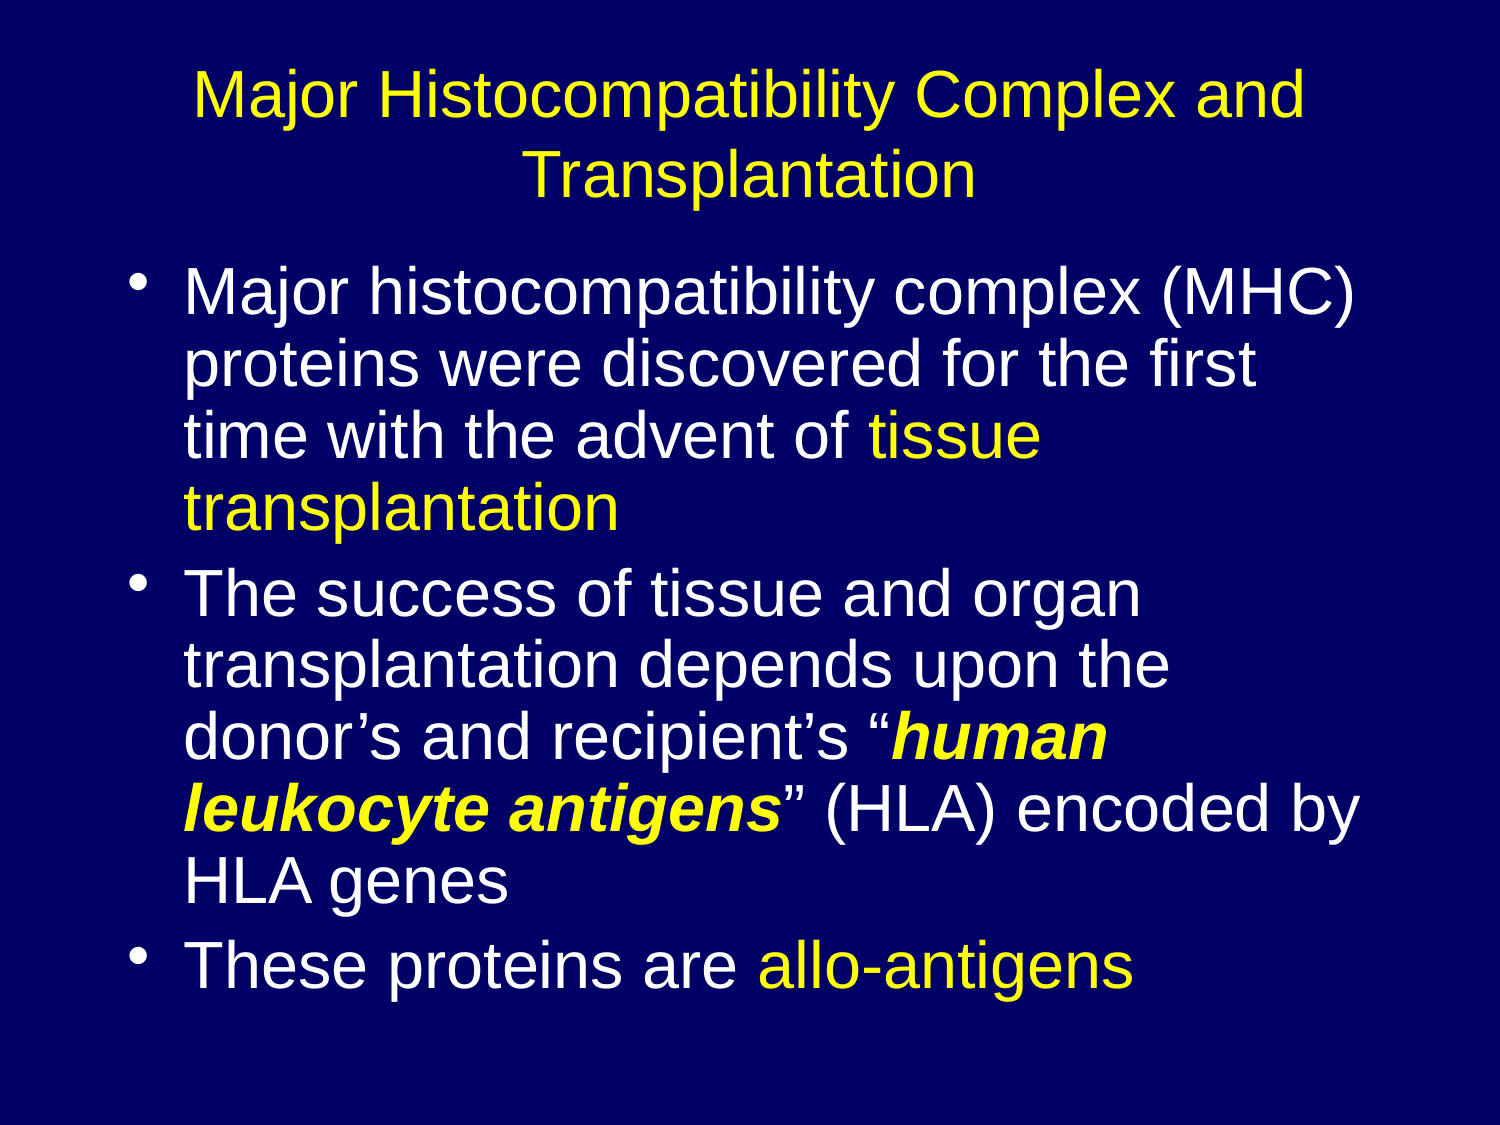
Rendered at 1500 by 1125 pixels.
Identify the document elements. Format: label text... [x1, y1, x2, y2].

title Major Histocompatibility Complex and Transplantation [112, 37, 1388, 226]
list Major histocompatibility complex (MHC) proteins were discovered for the first time with the advent of tissue transplantation The success of tissue and organ transplantation depends upon the donor’s and recipient’s “human leukocyte antigens” (HLA) encoded by HLA genes These proteins are allo-antigens [112, 249, 1388, 926]
